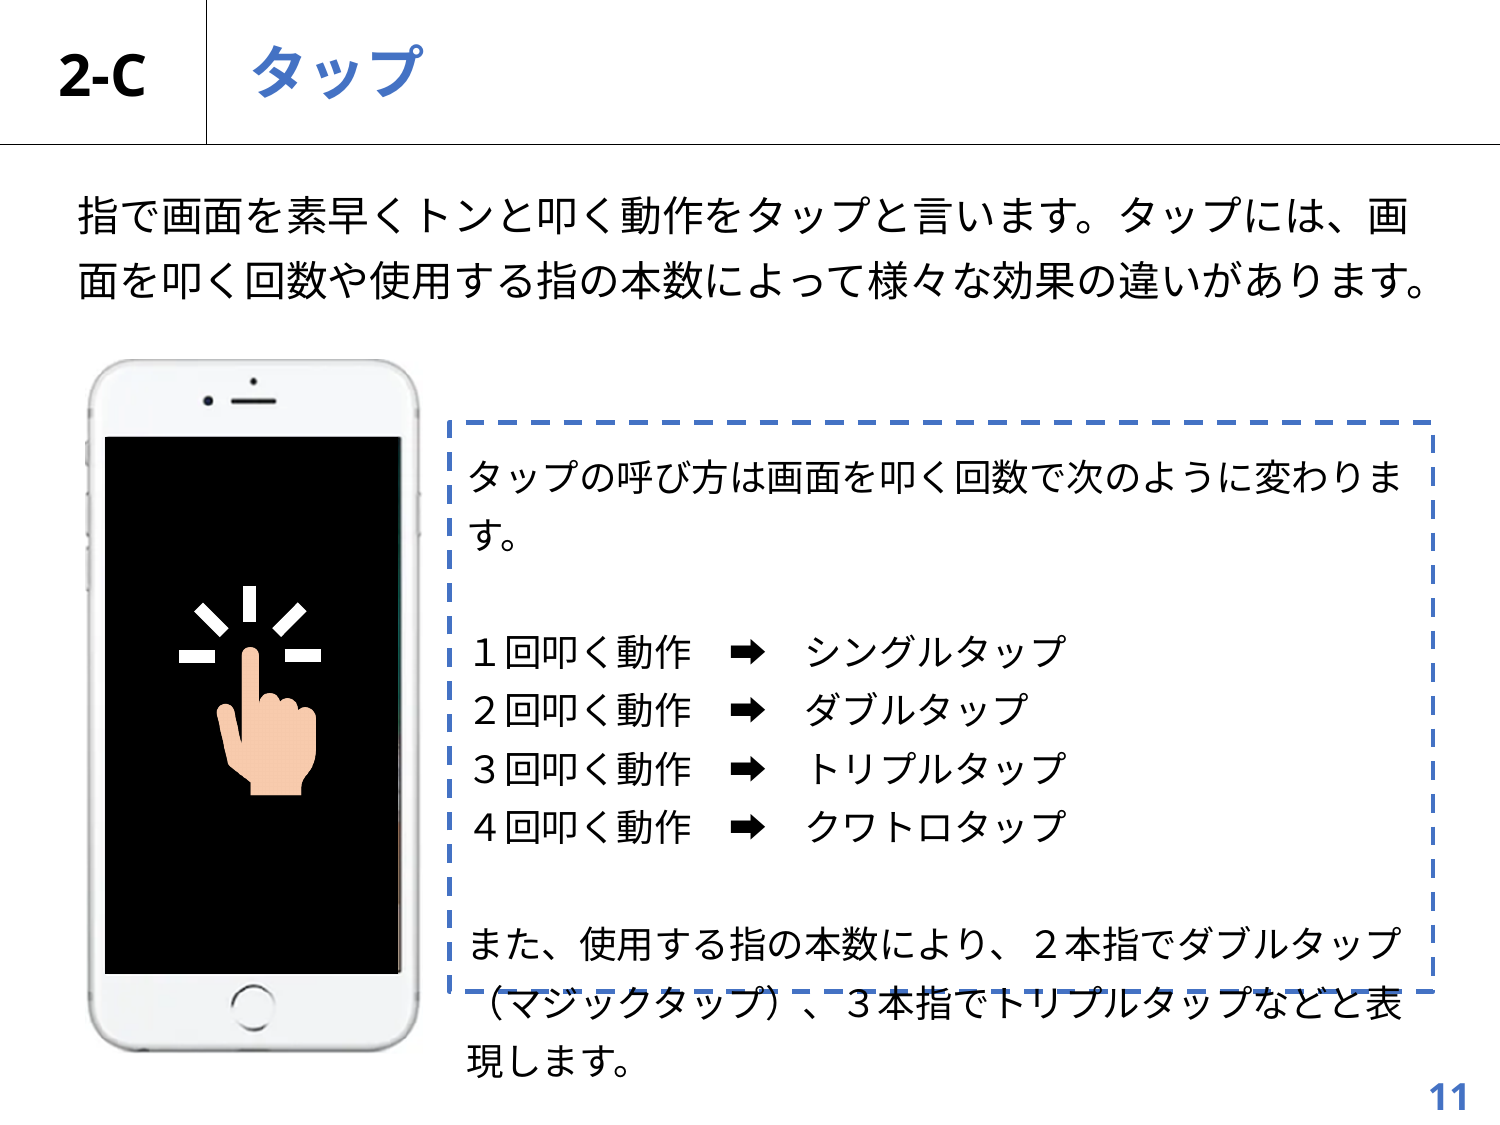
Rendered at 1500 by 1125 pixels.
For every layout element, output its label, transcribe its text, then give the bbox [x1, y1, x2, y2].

picture [85, 359, 423, 1054]
text_box 11 [1402, 1065, 1497, 1125]
text_box 指で画面を素早くトンと叩く動作をタップと言います。タップには、画面を叩く回数や使用する指の本数によって様々な効果の違いがあります。 [62, 167, 1438, 318]
text_box タップの呼び方は画面を叩く回数で次のように変わります。 １回叩く動作 ➡ シングルタップ ２回叩く動作 ➡ ダブルタップ​ ３回叩く動作 ➡ トリプルタップ​ ４回叩く動作 ➡ クワトロタップ​ また、使用する指の本数により、２本指でダブルタップ（マジックタップ）、３本指でトリプルタップなどと表現します。 [449, 422, 1434, 992]
title 2-C [0, 0, 207, 147]
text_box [179, 585, 321, 657]
text_box タップ [230, 24, 1459, 119]
